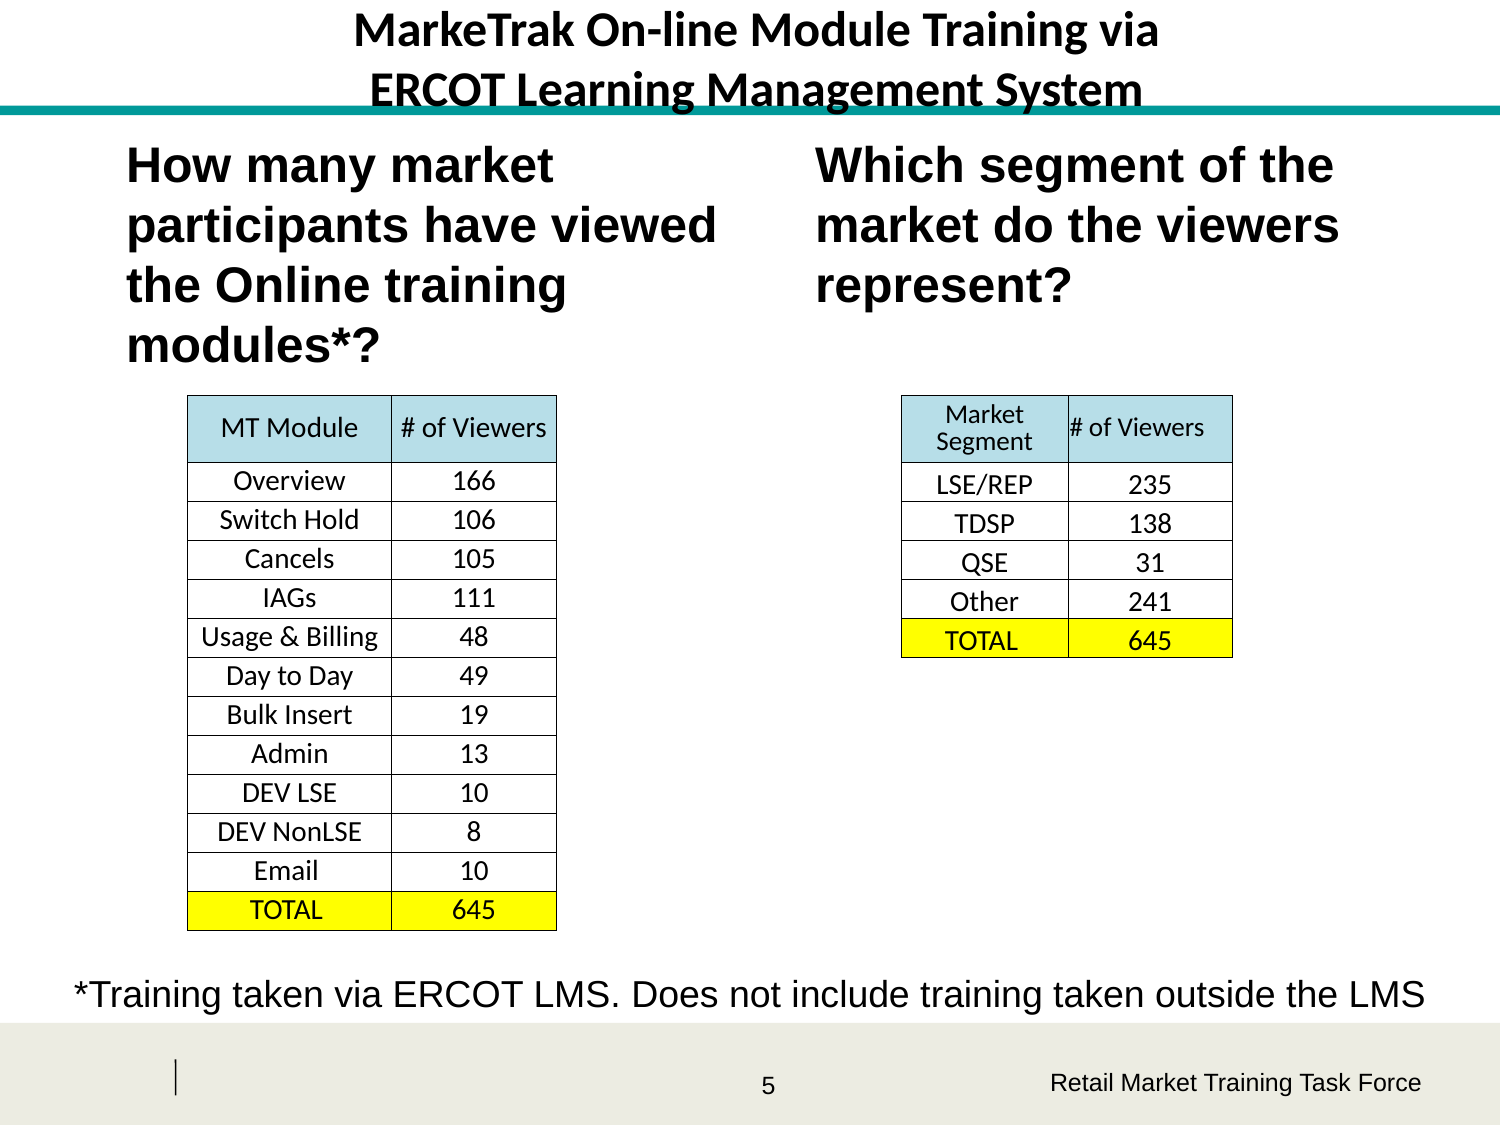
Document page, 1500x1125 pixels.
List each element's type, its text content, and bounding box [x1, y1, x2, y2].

table_cell TOTAL [902, 619, 1068, 657]
table_cell 235 [1069, 463, 1232, 501]
table_cell Day to Day [188, 658, 391, 696]
list How many market participants have viewed the Online training modules*? [110, 124, 738, 901]
table_cell 10 [392, 853, 556, 891]
table_cell 31 [1069, 541, 1232, 579]
table_cell 13 [392, 736, 556, 774]
table_cell Admin [188, 736, 391, 774]
table_cell 106 [392, 502, 556, 540]
table_cell TDSP [902, 502, 1068, 540]
table_cell 8 [392, 814, 556, 852]
table_header # of Viewers [1069, 396, 1232, 462]
table_header MT Module [188, 396, 391, 462]
table_cell 645 [1069, 619, 1232, 657]
table_cell 48 [392, 619, 556, 657]
table_cell 10 [392, 775, 556, 813]
table_cell Switch Hold [188, 502, 391, 540]
table_cell 241 [1069, 580, 1232, 618]
table_cell QSE [902, 541, 1068, 579]
table_cell 645 [392, 892, 556, 930]
table_cell Overview [188, 463, 391, 501]
table_cell DEV NonLSE [188, 814, 391, 852]
footer Retail Market Training Task Force [1024, 1068, 1438, 1125]
table_cell 166 [392, 463, 556, 501]
table_cell Usage & Billing [188, 619, 391, 657]
table_cell TOTAL [188, 892, 391, 930]
table_cell IAGs [188, 580, 391, 618]
table_cell 19 [392, 697, 556, 735]
table_cell Email [188, 853, 391, 891]
table_cell Bulk Insert [188, 697, 391, 735]
table_cell Cancels [188, 541, 391, 579]
table_cell LSE/REP [902, 463, 1068, 501]
table_cell DEV LSE [188, 775, 391, 813]
table_header Market Segment [902, 396, 1068, 462]
table_cell 111 [392, 580, 556, 618]
table_cell 138 [1069, 502, 1232, 540]
text_box *Training taken via ERCOT LMS. Does not include training taken outside the LMS [24, 962, 1475, 1068]
table_header # of Viewers [392, 396, 556, 462]
title MarkeTrak On-line Module Training via ERCOT Learning Management System [24, 0, 1500, 113]
table_cell Other [902, 580, 1068, 618]
table_cell 105 [392, 541, 556, 579]
list Which segment of the market do the viewers represent? [799, 124, 1426, 901]
table_cell 49 [392, 658, 556, 696]
